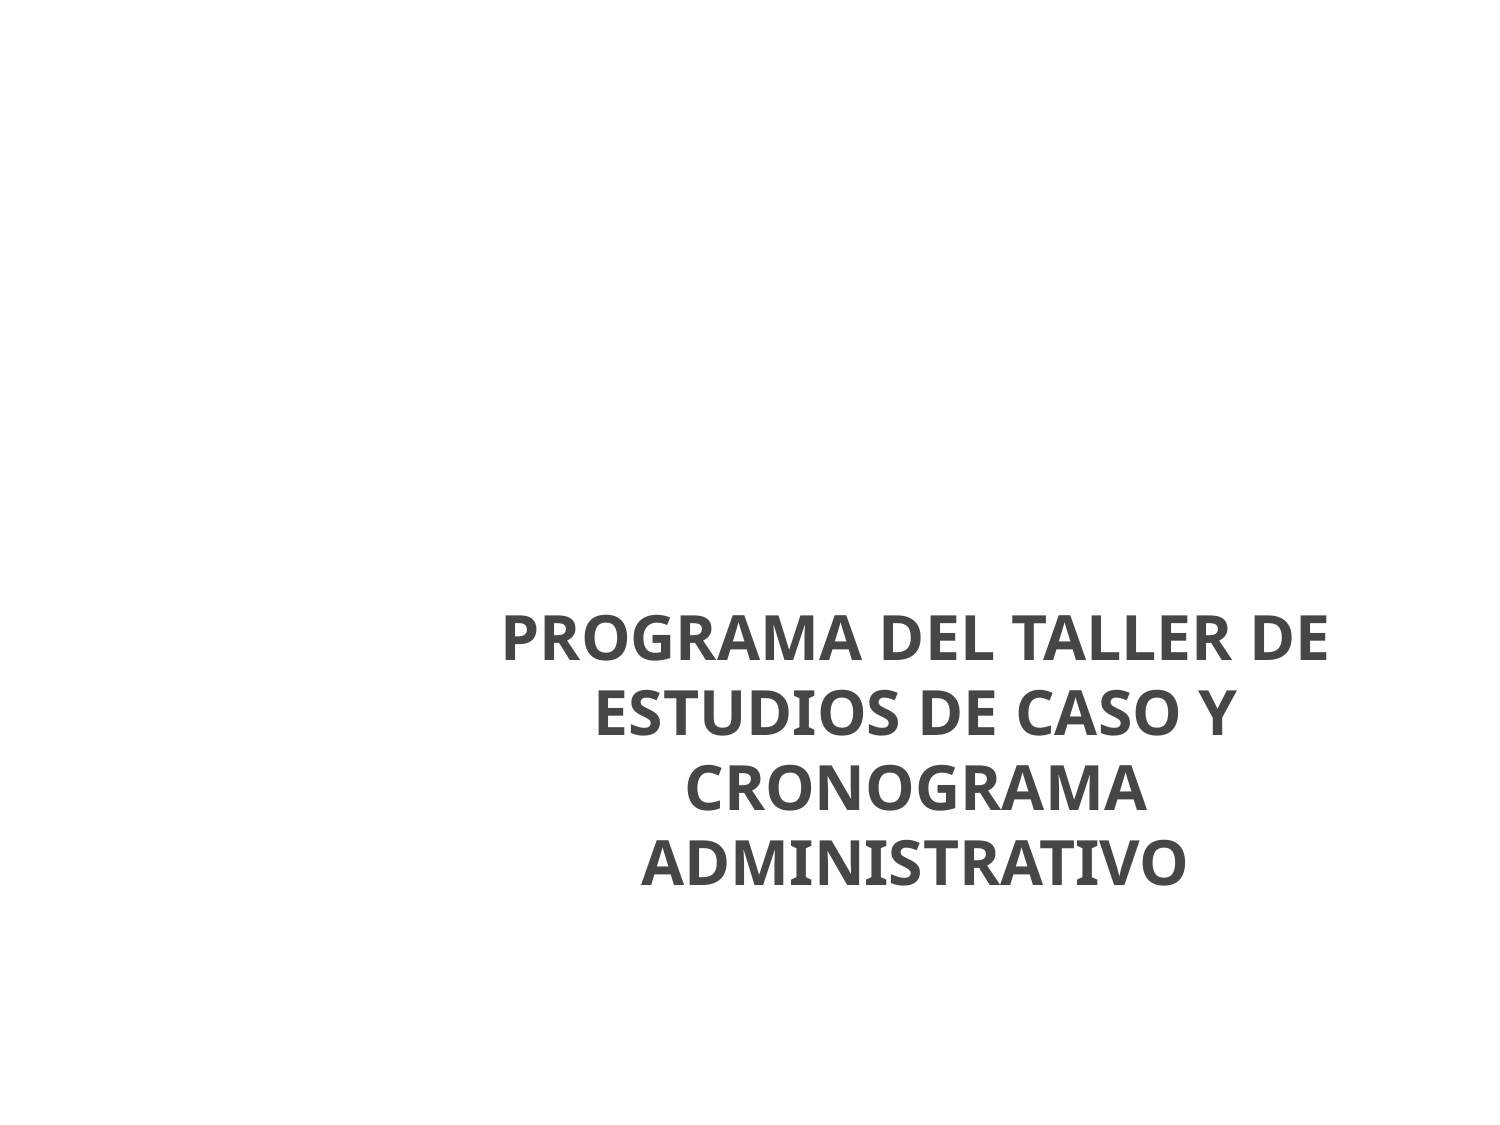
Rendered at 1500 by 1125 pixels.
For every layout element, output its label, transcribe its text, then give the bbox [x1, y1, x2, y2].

title Programa del taller de estudios de caso y cronograma administrativo [419, 224, 1413, 905]
